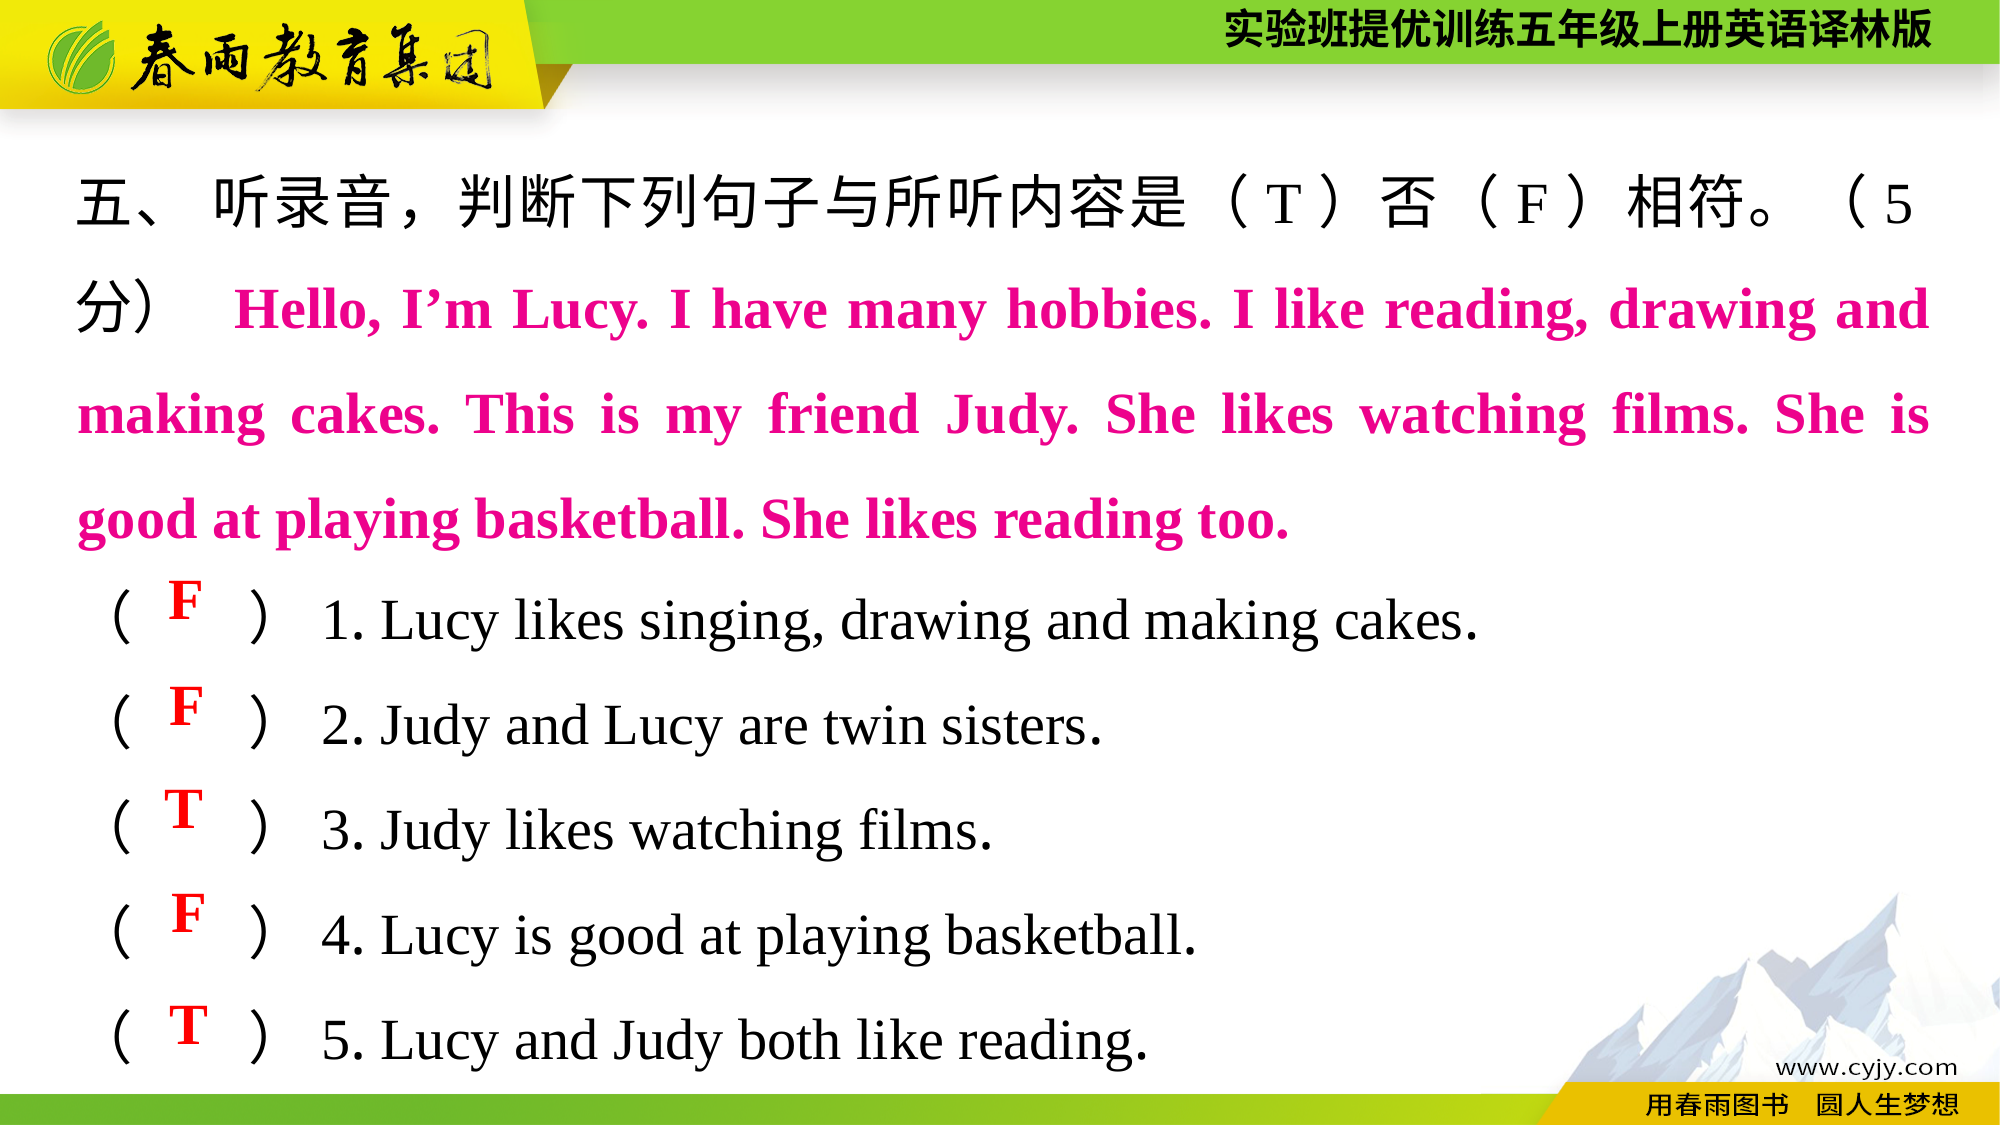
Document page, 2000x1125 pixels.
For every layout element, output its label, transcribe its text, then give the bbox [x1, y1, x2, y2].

text_box T [149, 762, 219, 848]
text_box F [154, 659, 220, 745]
text_box F [154, 553, 220, 639]
text_box F [156, 866, 222, 952]
list 五、 听录音，判断下列句子与所听内容是（T）否（F）相符。（5分） [59, 122, 1944, 231]
text_box （ ）1. Lucy likes singing, drawing and making cakes. （ ）2. Judy and Lucy are twin sisters. （ ）3. Judy likes watching films. （ ）4. Lucy is good at playing basketball. （ ）5. Lucy and Judy both like reading. [59, 538, 1944, 1079]
text_box Hello, I’m Lucy. I have many hobbies. I like reading, drawing and making cakes. This is my friend Judy. She likes watching films. She is good at playing basketball. She likes reading too. [62, 227, 1947, 558]
text_box T [154, 978, 224, 1064]
picture [0, 0, 2000, 1125]
